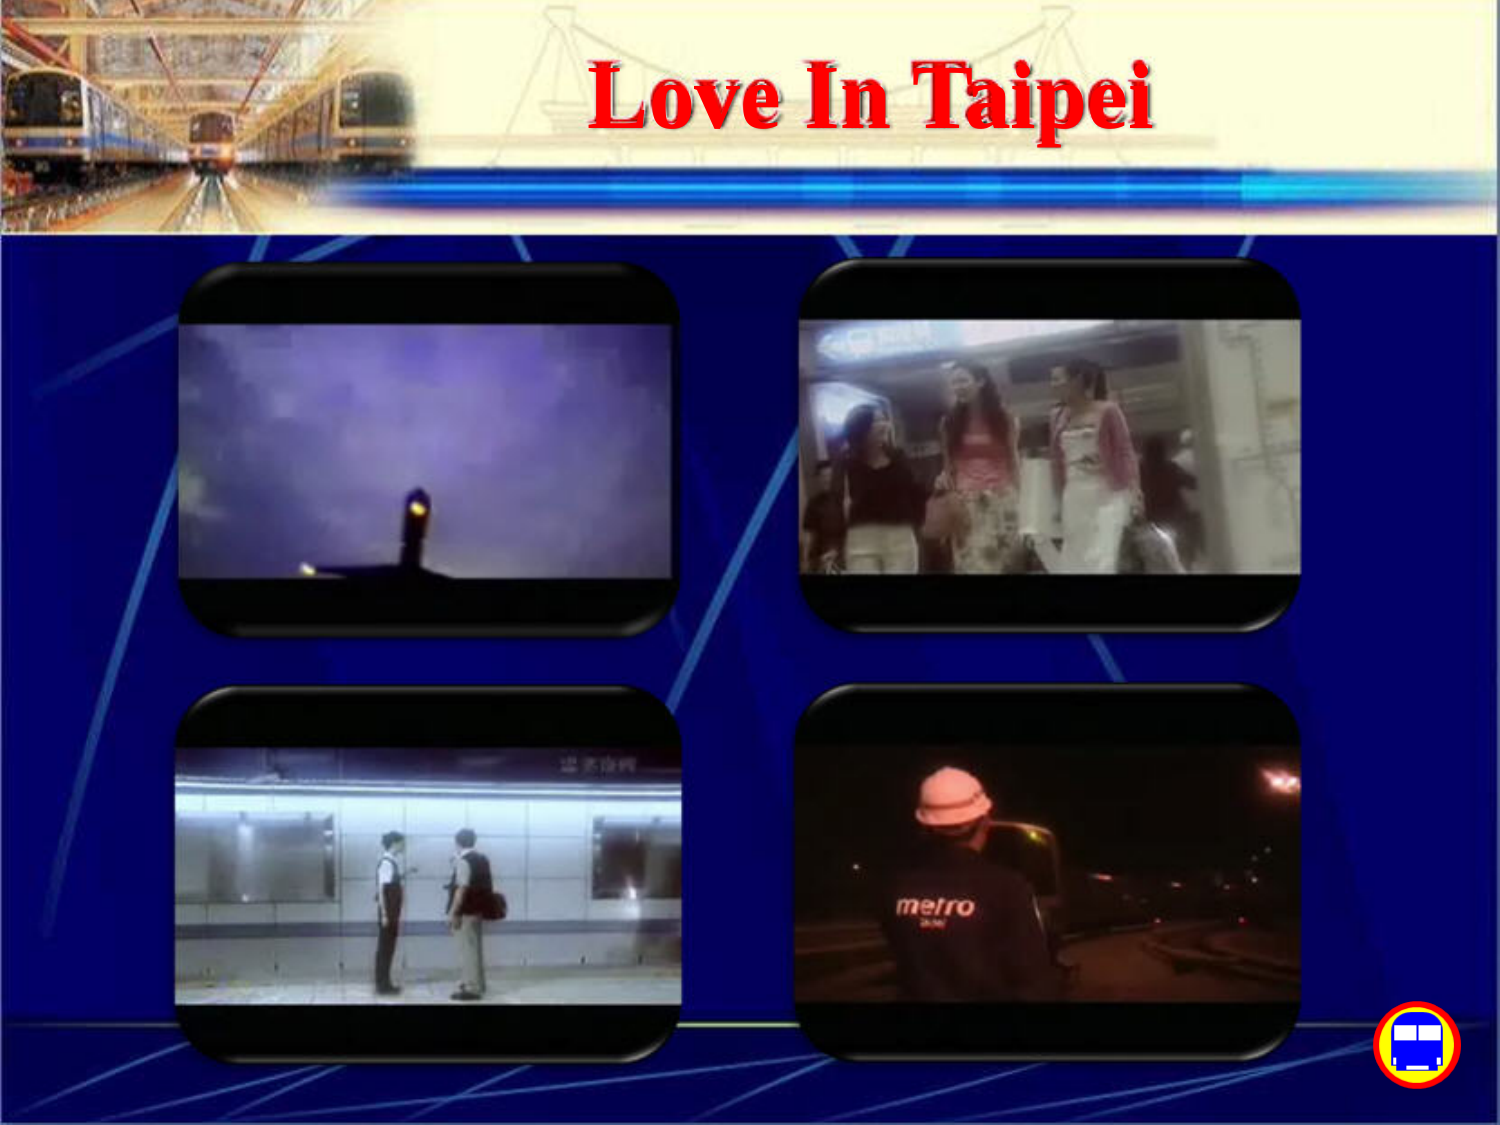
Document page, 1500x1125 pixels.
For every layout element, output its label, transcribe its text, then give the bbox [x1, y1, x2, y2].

text_box Love In Taipei [478, 28, 1264, 154]
picture [0, 0, 1500, 1125]
